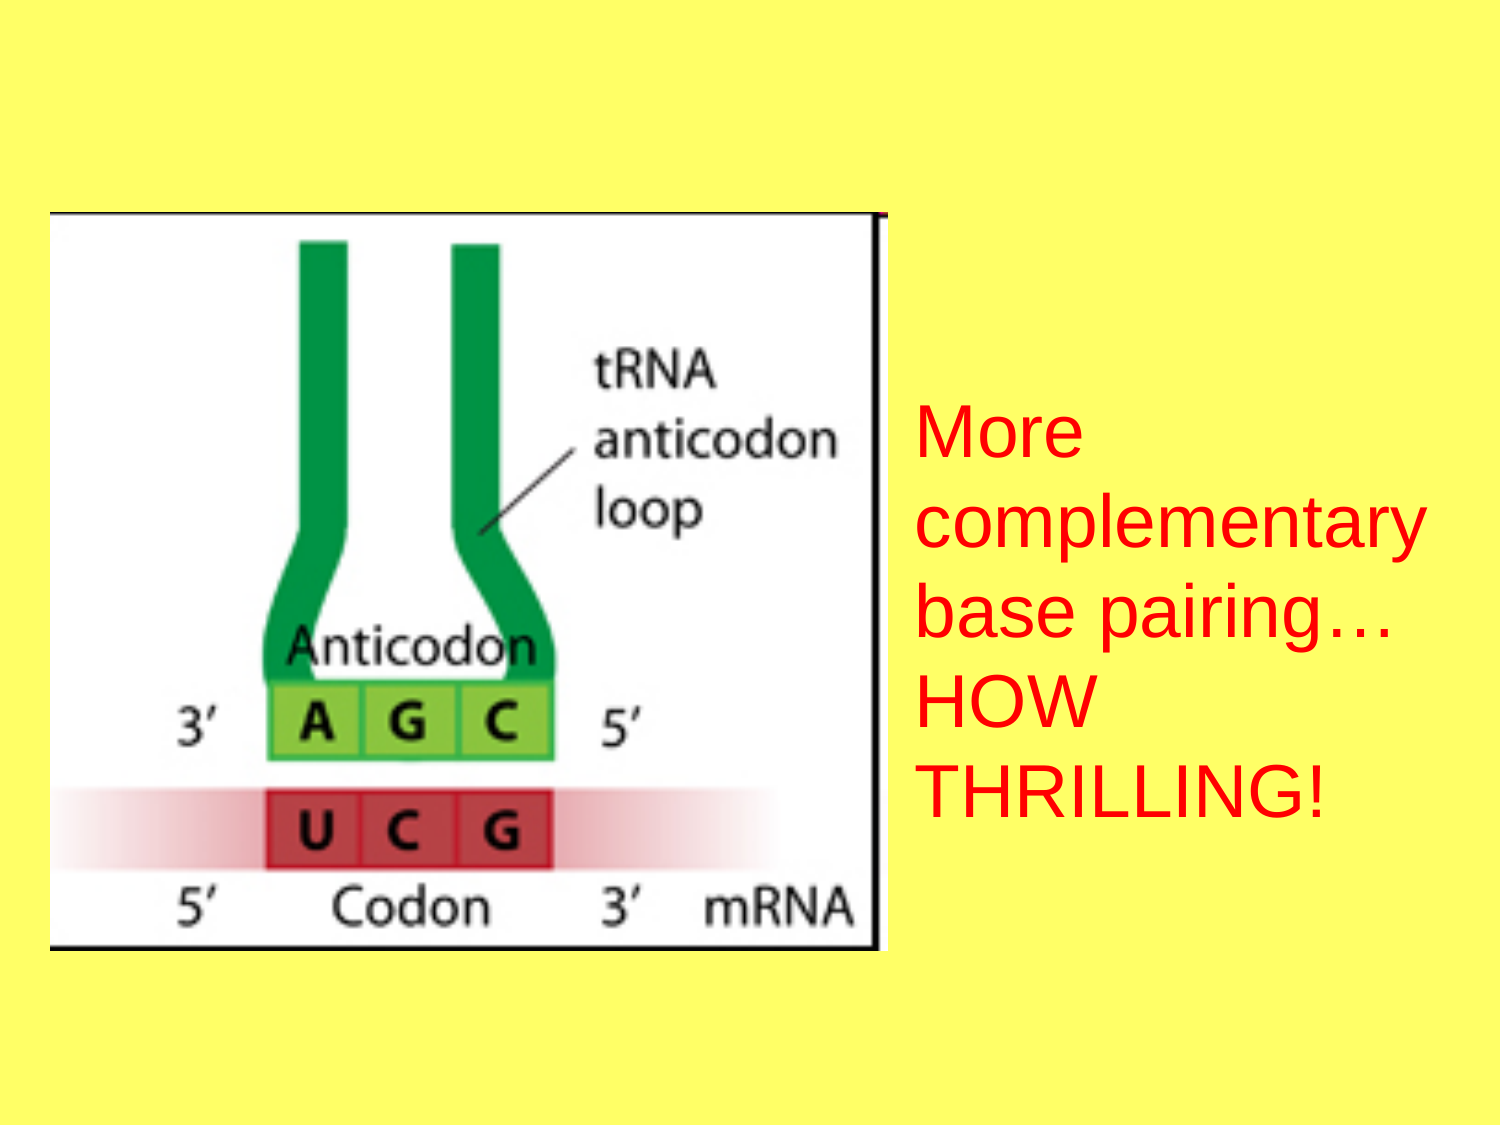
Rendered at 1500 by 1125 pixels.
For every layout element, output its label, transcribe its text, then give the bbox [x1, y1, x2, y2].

picture [49, 212, 888, 951]
text_box More complementary base pairing…HOW THRILLING! [900, 374, 1463, 840]
